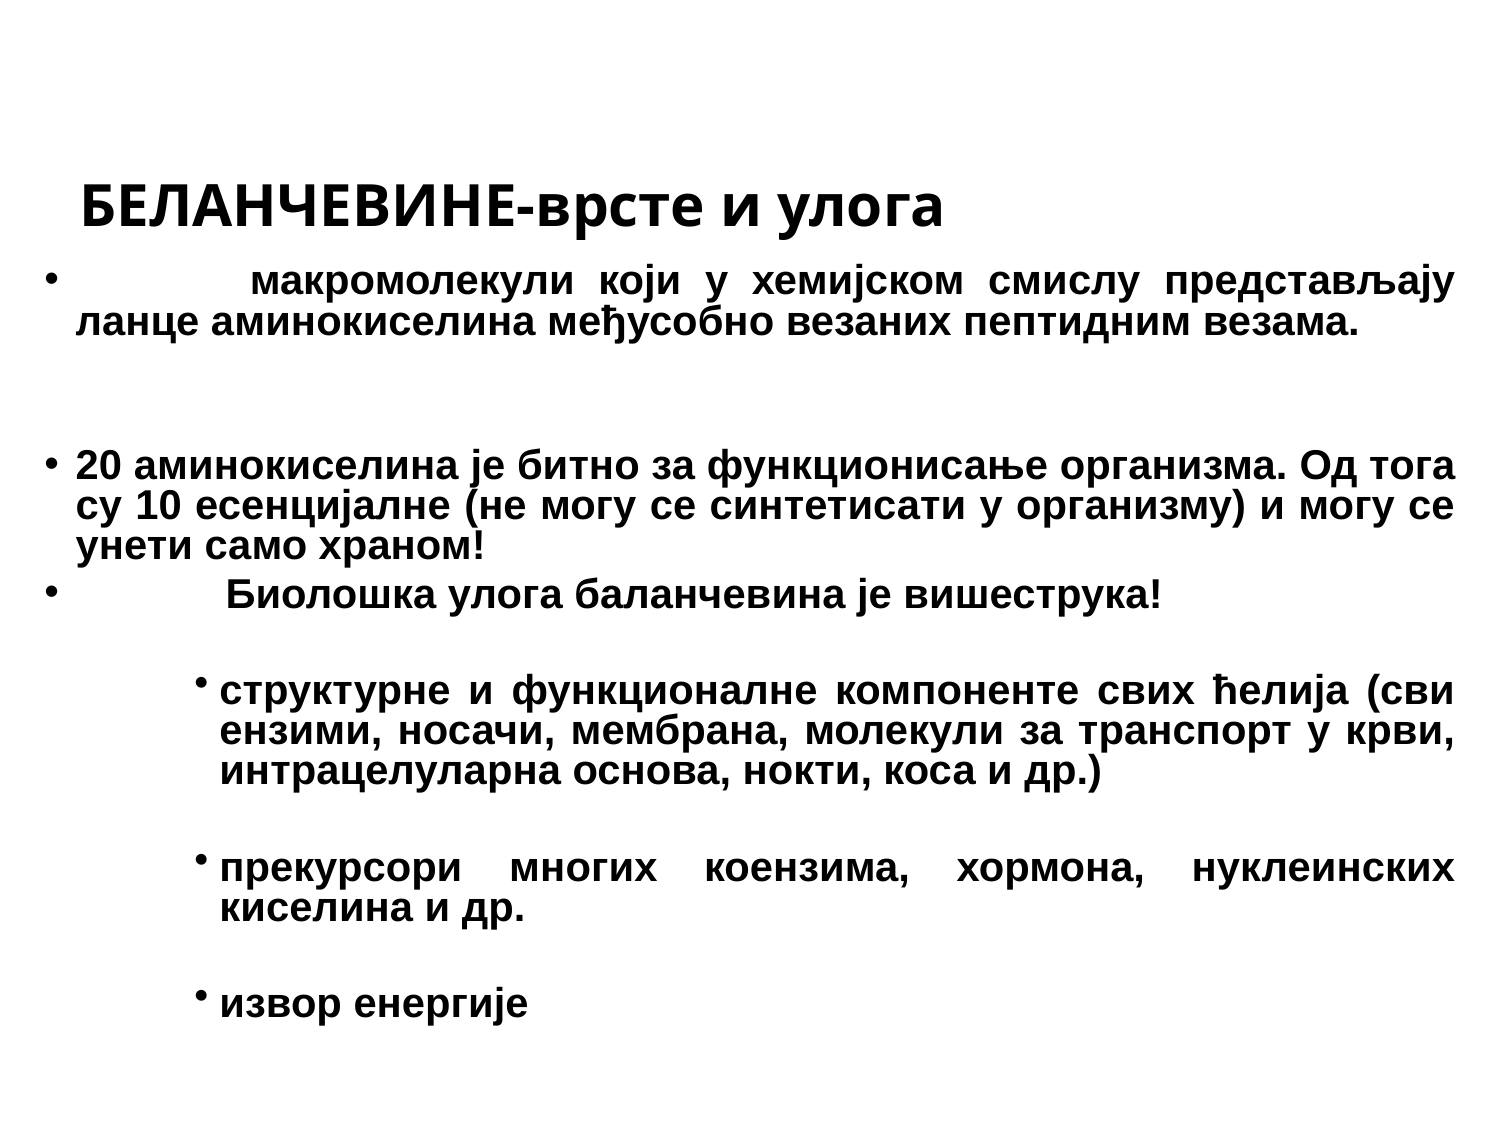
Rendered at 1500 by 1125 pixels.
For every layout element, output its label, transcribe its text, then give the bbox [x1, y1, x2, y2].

text_box БЕЛАНЧЕВИНЕ-врсте и улога [64, 160, 1376, 246]
subtitle макромолекули који у хемијском смислу представљају ланце аминокиселина међусобно везаних пептидним везама. 20 аминокиселина је битно за функционисање организма. Од тога су 10 есенцијалне (не могу се синтетисати у организму) и могу се унети само храном! Биолошка улога баланчевина је вишеструка! структурне и функционалне компоненте свих ћелија (сви ензими, носачи, мембрана, молекули за транспорт у крви, интрацелуларна основа, нокти, коса и др.) прекурсори многих коензима, хормона, нуклеинских киселина и др. извор енергије [29, 255, 1471, 1125]
